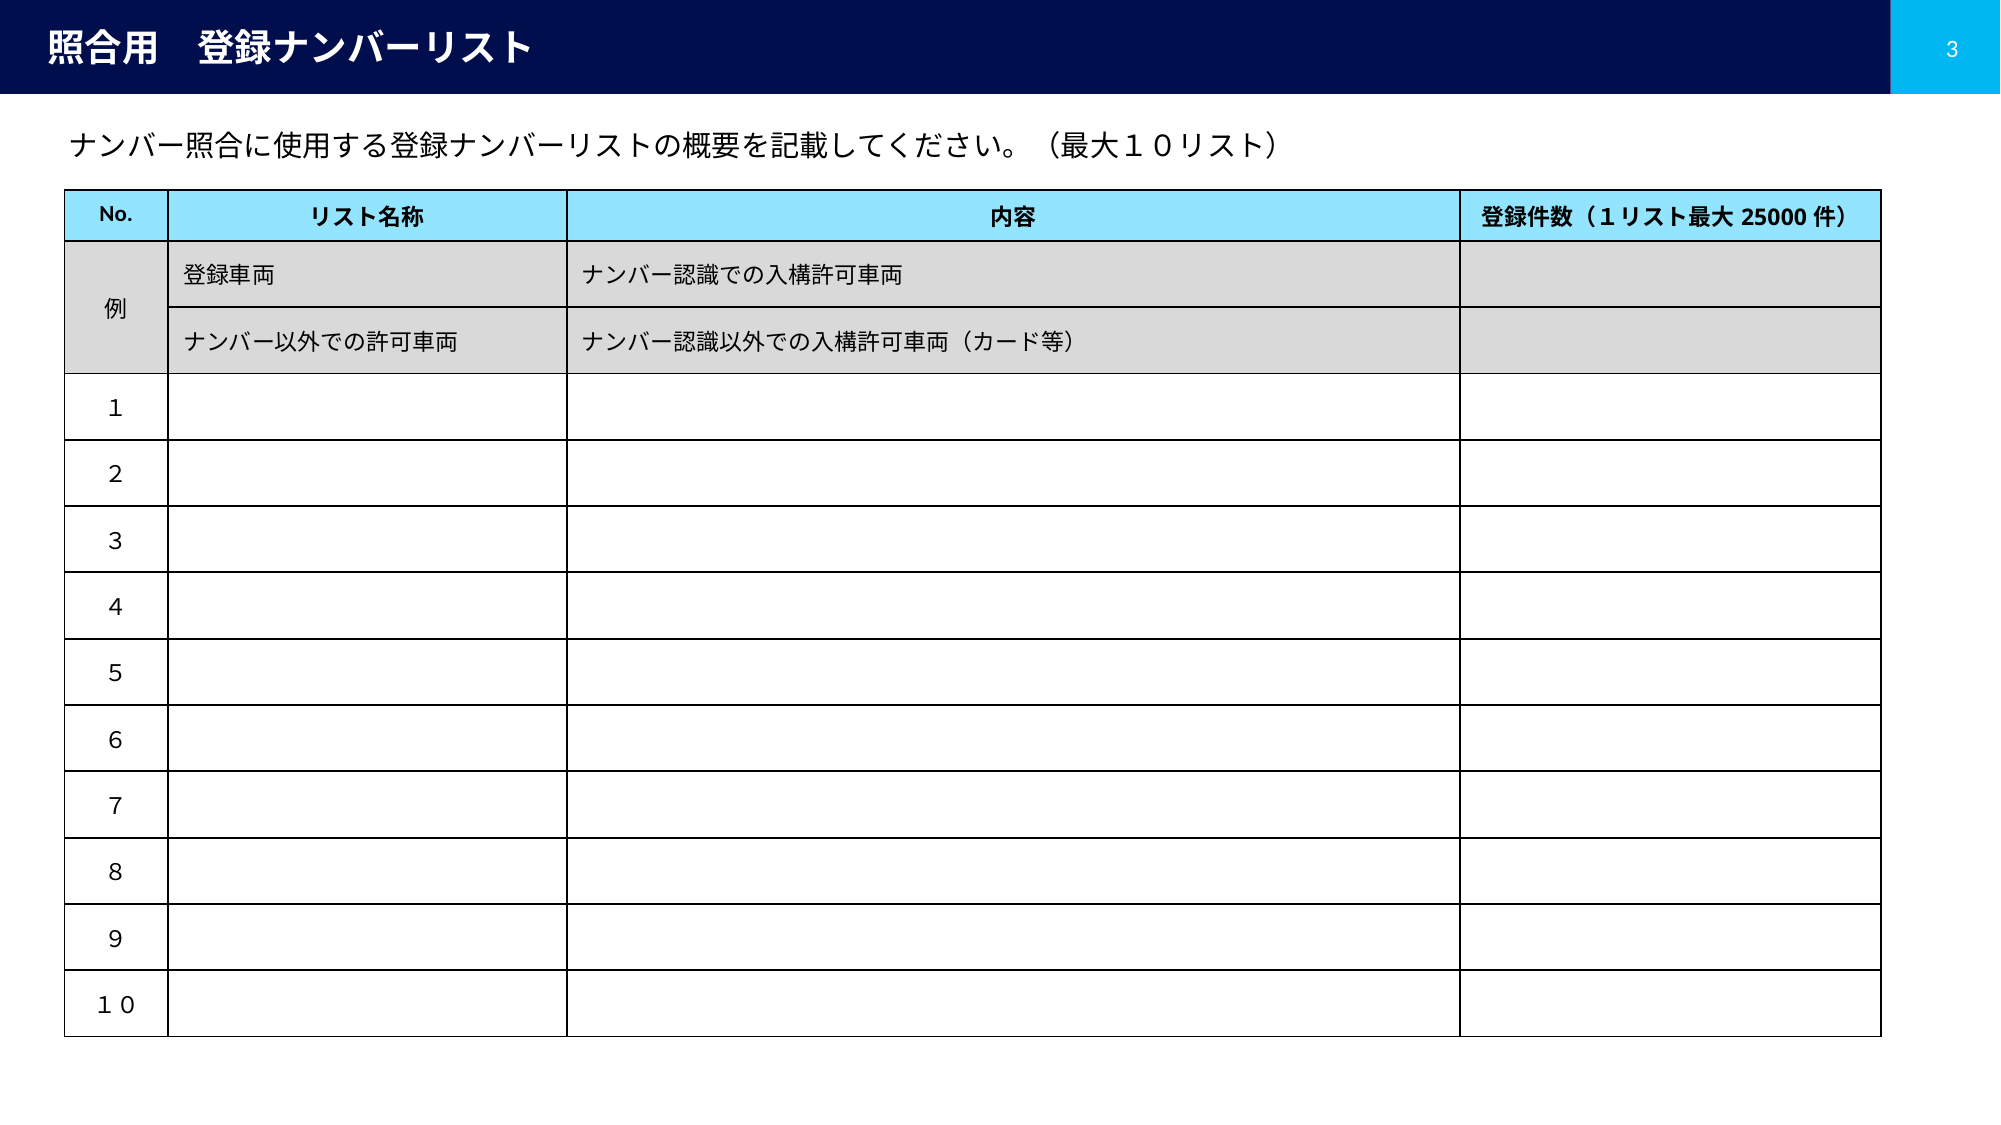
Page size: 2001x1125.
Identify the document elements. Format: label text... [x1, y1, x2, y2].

table_cell [1461, 308, 1880, 373]
table_cell [568, 507, 1459, 571]
table_cell ナンバー認識以外での入構許可車両（カード等） [568, 308, 1459, 373]
table_cell [568, 905, 1459, 969]
table_cell 例 [65, 242, 167, 373]
table_cell [1461, 839, 1880, 903]
table_cell 登録車両 [169, 242, 566, 306]
table_header 登録件数（１リスト最大25000件） [1461, 191, 1880, 240]
table_cell [568, 839, 1459, 903]
table_cell [169, 441, 566, 505]
table_cell [169, 573, 566, 638]
table_cell [169, 374, 566, 439]
table_cell [169, 772, 566, 837]
table_cell [169, 839, 566, 903]
table_cell [568, 772, 1459, 837]
table_cell ８ [65, 839, 167, 903]
table_cell [169, 507, 566, 571]
table_cell ４ [65, 573, 167, 638]
table_cell [1461, 573, 1880, 638]
table_cell １０ [65, 971, 167, 1036]
table_cell [1461, 905, 1880, 969]
table_cell [1461, 772, 1880, 837]
table_cell [568, 706, 1459, 770]
table_cell [169, 971, 566, 1036]
table_cell [1461, 971, 1880, 1036]
table_cell [1461, 507, 1880, 571]
table_header 内容 [568, 207, 1459, 240]
table_cell [1461, 374, 1880, 439]
table_cell [568, 374, 1459, 439]
table_cell ナンバー認識での入構許可車両 [568, 242, 1459, 306]
table_header リスト名称 [169, 207, 566, 240]
table_cell [1461, 706, 1880, 770]
table_cell [1461, 441, 1880, 505]
table_cell ３ [65, 507, 167, 571]
table_cell ９ [65, 905, 167, 969]
table_cell ２ [65, 441, 167, 505]
table_cell [568, 971, 1459, 1036]
table_cell [568, 573, 1459, 638]
table_cell ７ [65, 772, 167, 837]
table_cell ナンバー以外での許可車両 [169, 308, 566, 373]
table_cell [1461, 640, 1880, 704]
table_cell １ [65, 374, 167, 439]
table_cell [568, 441, 1459, 505]
table_header No. [65, 207, 167, 240]
table_cell [169, 706, 566, 770]
table_cell ６ [65, 706, 167, 770]
table_cell [169, 905, 566, 969]
table_cell [169, 640, 566, 704]
text_box ナンバー照合に使用する登録ナンバーリストの概要を記載してください。（最大１０リスト） [53, 112, 1690, 207]
title 照合用 登録ナンバーリスト [0, 0, 1891, 94]
table_cell [1461, 242, 1880, 306]
table_cell [568, 640, 1459, 704]
table_cell ５ [65, 640, 167, 704]
